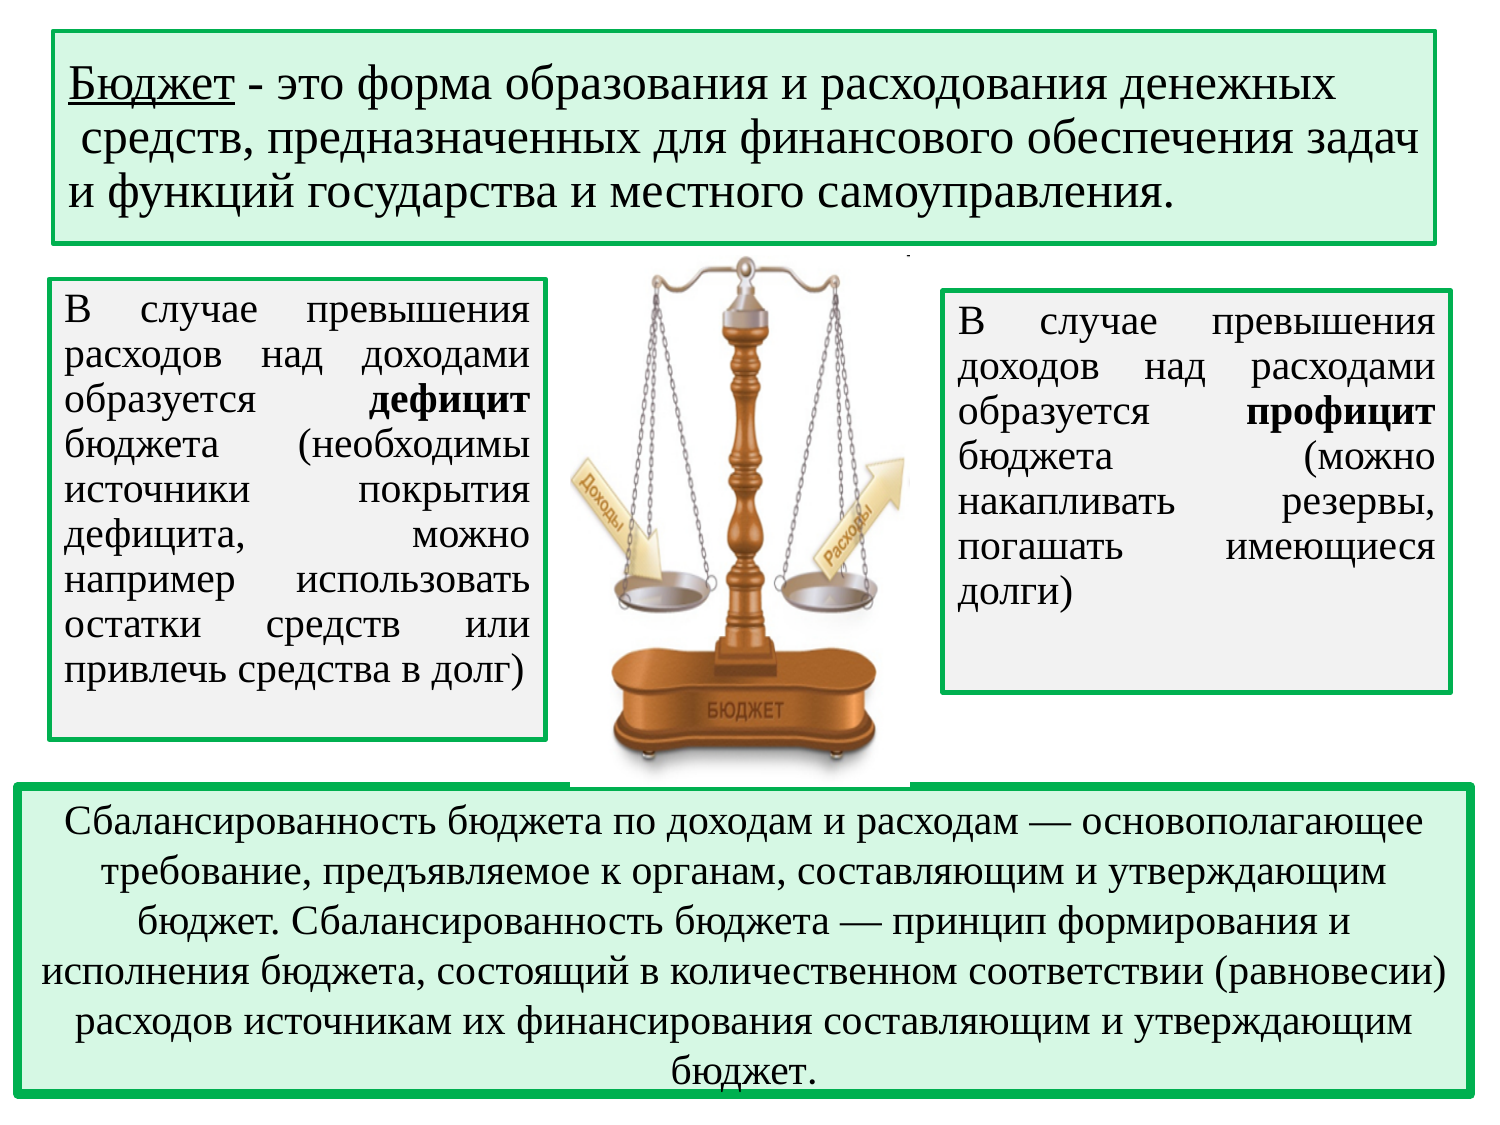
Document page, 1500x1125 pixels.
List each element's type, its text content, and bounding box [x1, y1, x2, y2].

picture [570, 254, 910, 788]
text_box Сбалансированность бюджета по доходам и расходам — основополагающее требование, предъявляемое к органам, составляющим и утверждающим бюджет. Сбалансированность бюджета — принцип формирования и исполнения бюджета, состоящий в количественном соответствии (равновесии) расходов источникам их финансирования составляющим и утверждающим бюджет. [13, 782, 1475, 1099]
list В случае превышения расходов над доходами образуется дефицит бюджета (необходимы источники покрытия дефицита, можно например использовать остатки средств или привлечь средства в долг) [49, 278, 546, 740]
title Бюджет - это форма образования и расходования денежных средств, предназначенных для финансового обеспечения задач и функций государства и местного самоуправления. [53, 30, 1436, 244]
list В случае превышения доходов над расходами образуется профицит бюджета (можно накапливать резервы, погашать имеющиеся долги) [942, 290, 1451, 693]
